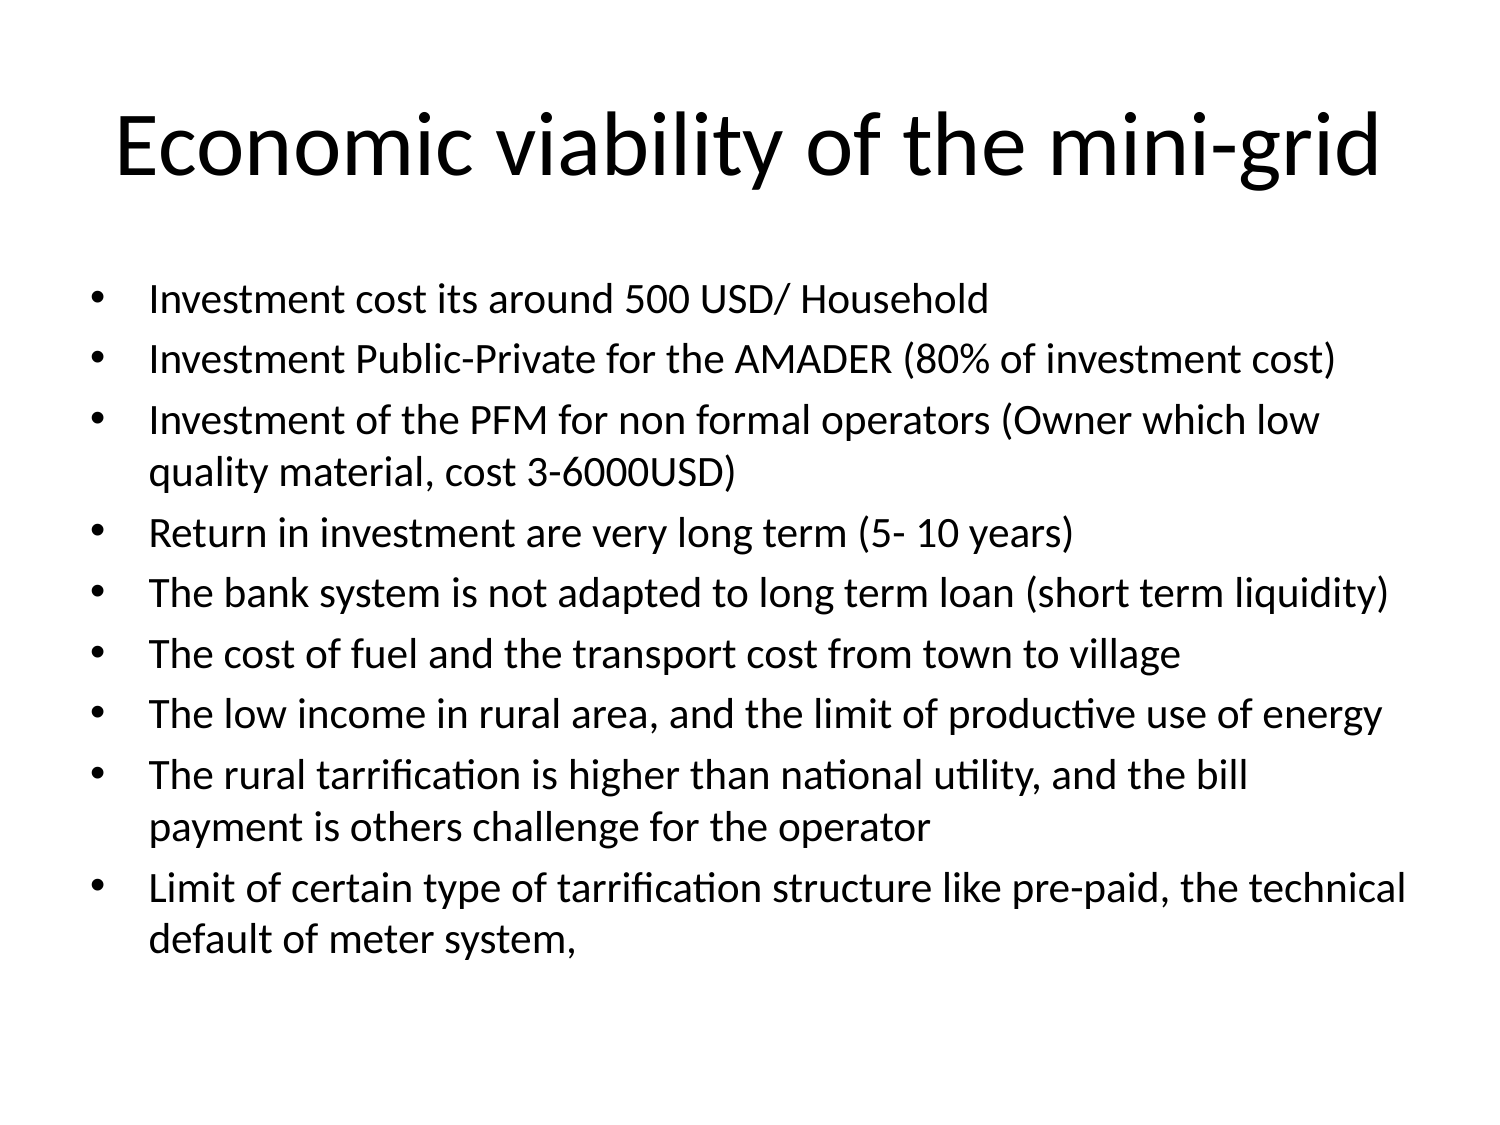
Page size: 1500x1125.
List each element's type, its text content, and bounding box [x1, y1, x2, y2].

list Investment cost its around 500 USD/ Household Investment Public-Private for the AMADER (80% of investment cost) Investment of the PFM for non formal operators (Owner which low quality material, cost 3-6000USD) Return in investment are very long term (5- 10 years) The bank system is not adapted to long term loan (short term liquidity) The cost of fuel and the transport cost from town to village The low income in rural area, and the limit of productive use of energy The rural tarrification is higher than national utility, and the bill payment is others challenge for the operator Limit of certain type of tarrification structure like pre-paid, the technical default of meter system, [75, 262, 1425, 1005]
title Economic viability of the mini-grid [75, 45, 1425, 233]
